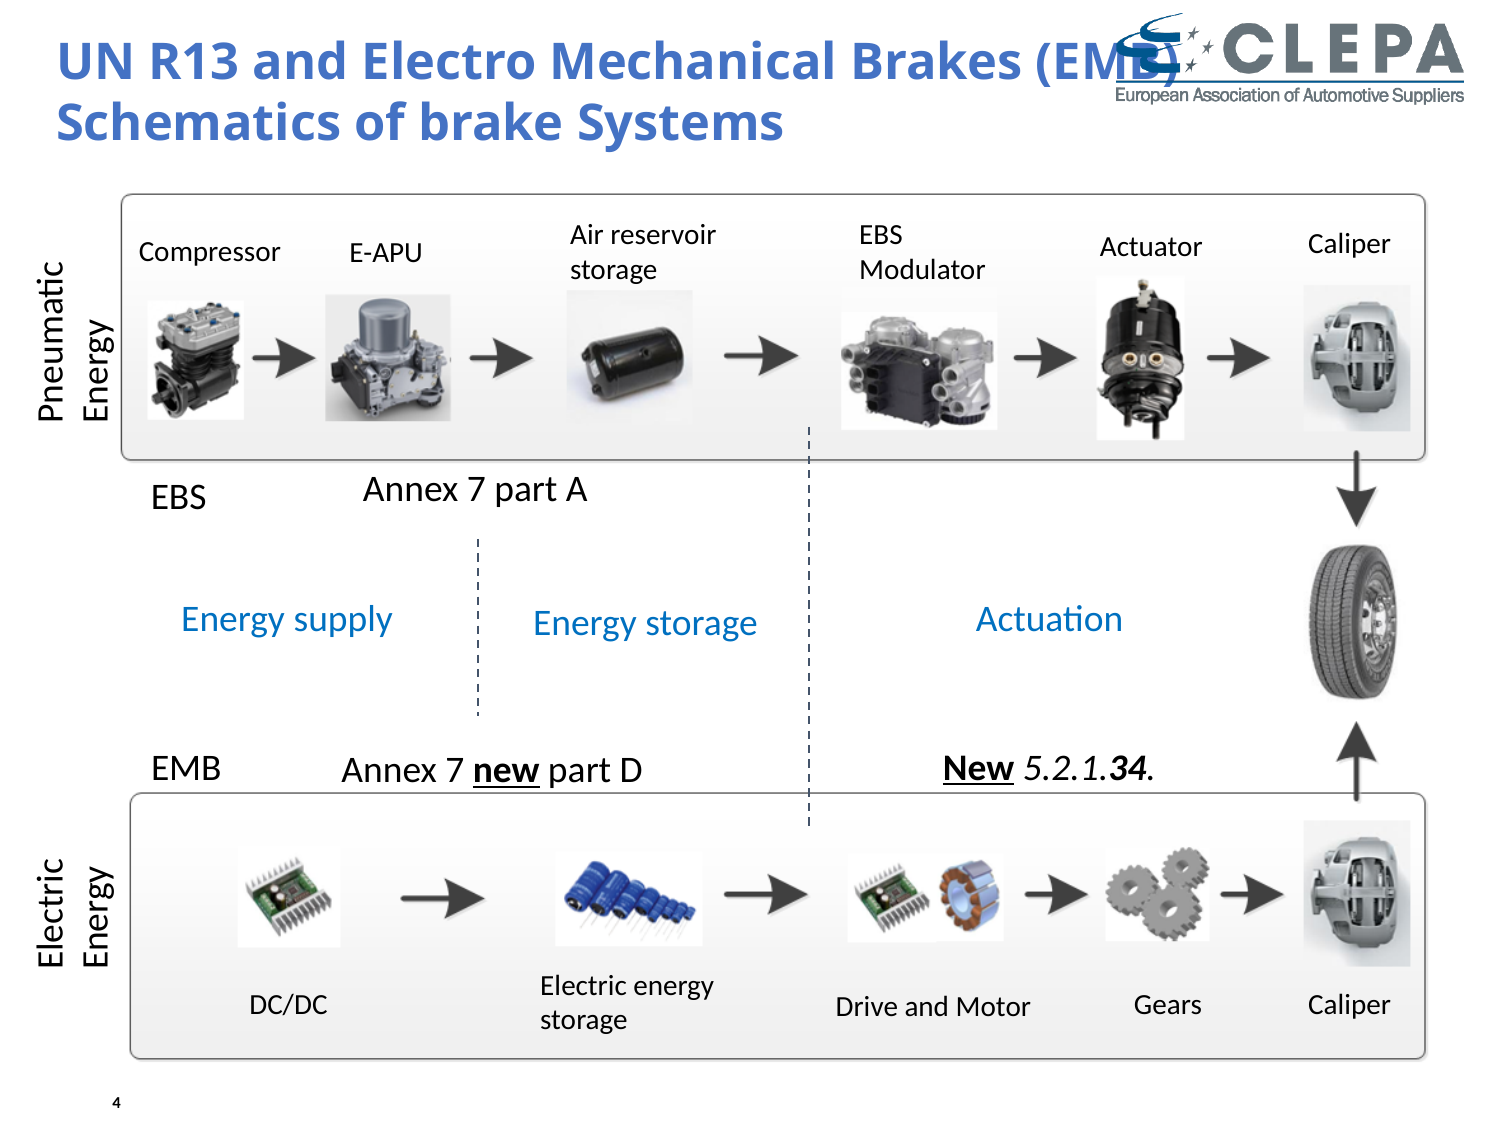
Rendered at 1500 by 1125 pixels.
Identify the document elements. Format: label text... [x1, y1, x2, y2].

picture [1116, 13, 1464, 105]
picture [112, 181, 1441, 1071]
text_box 4 [76, 1087, 136, 1118]
text_box UN R13 and Electro Mechanical Brakes (EMB) Schematics of brake Systems [41, 19, 1199, 161]
text_box Electric Energy [17, 844, 112, 985]
text_box Pneumatic Energy [17, 246, 112, 438]
